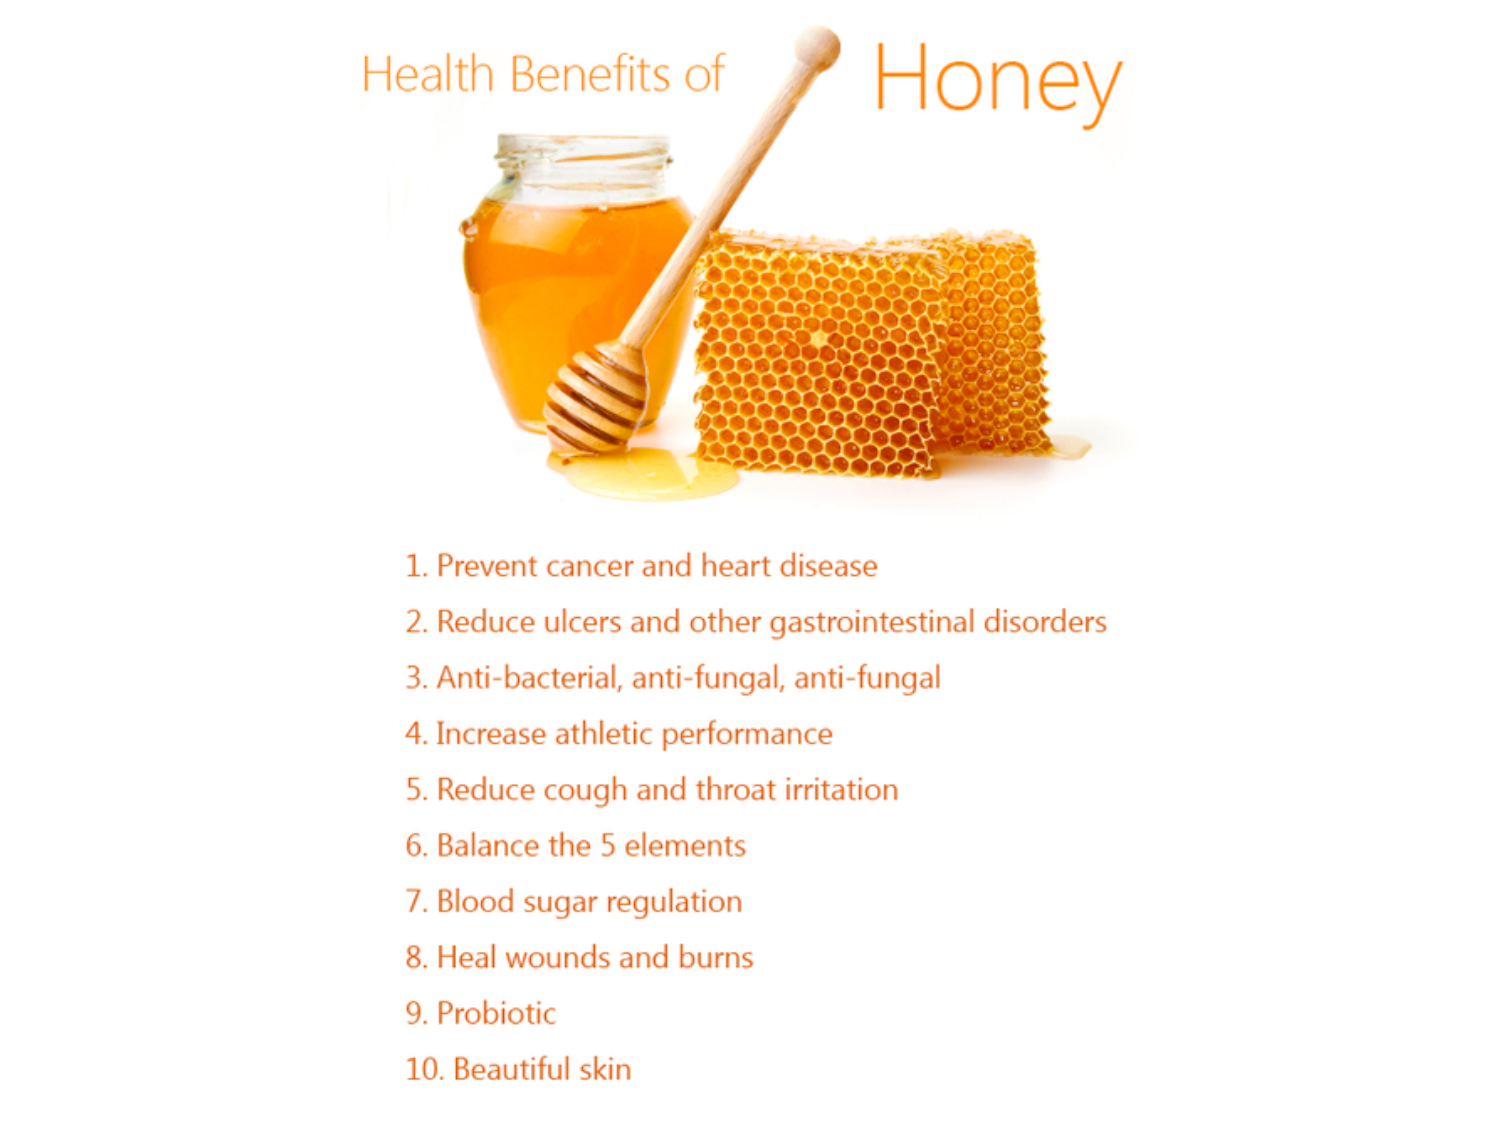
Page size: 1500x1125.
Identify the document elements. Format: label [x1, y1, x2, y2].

picture [330, 3, 1170, 1122]
